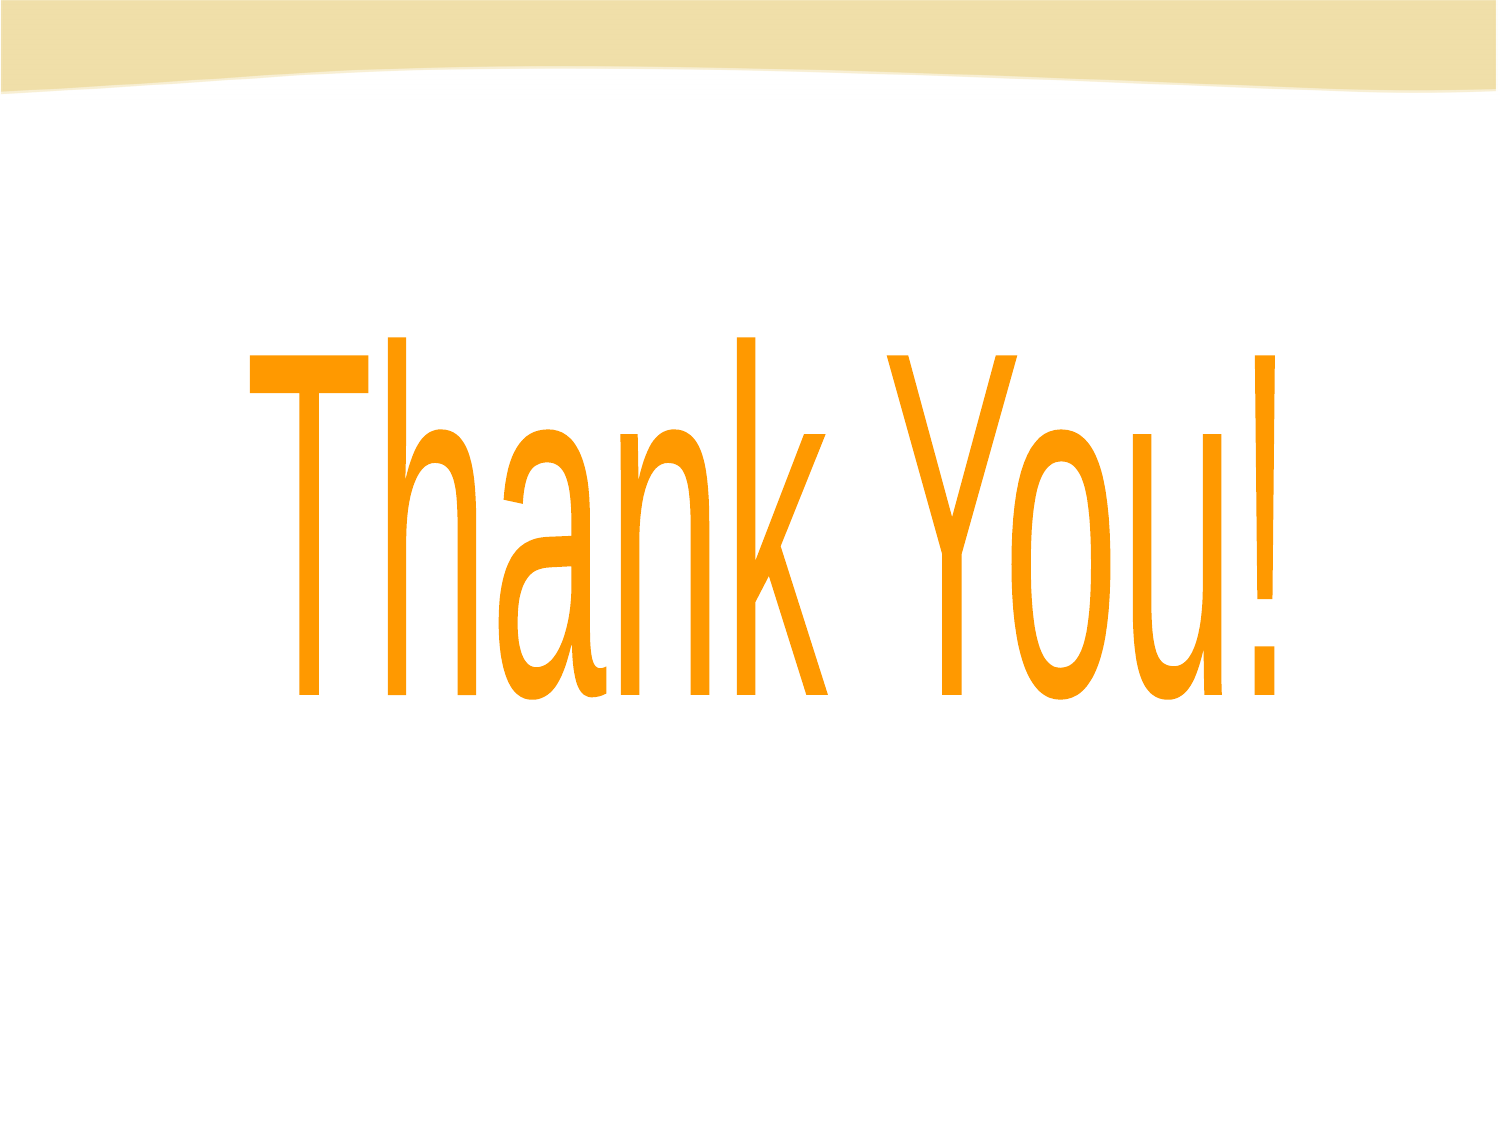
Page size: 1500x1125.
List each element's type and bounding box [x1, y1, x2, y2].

picture [0, 0, 1500, 100]
